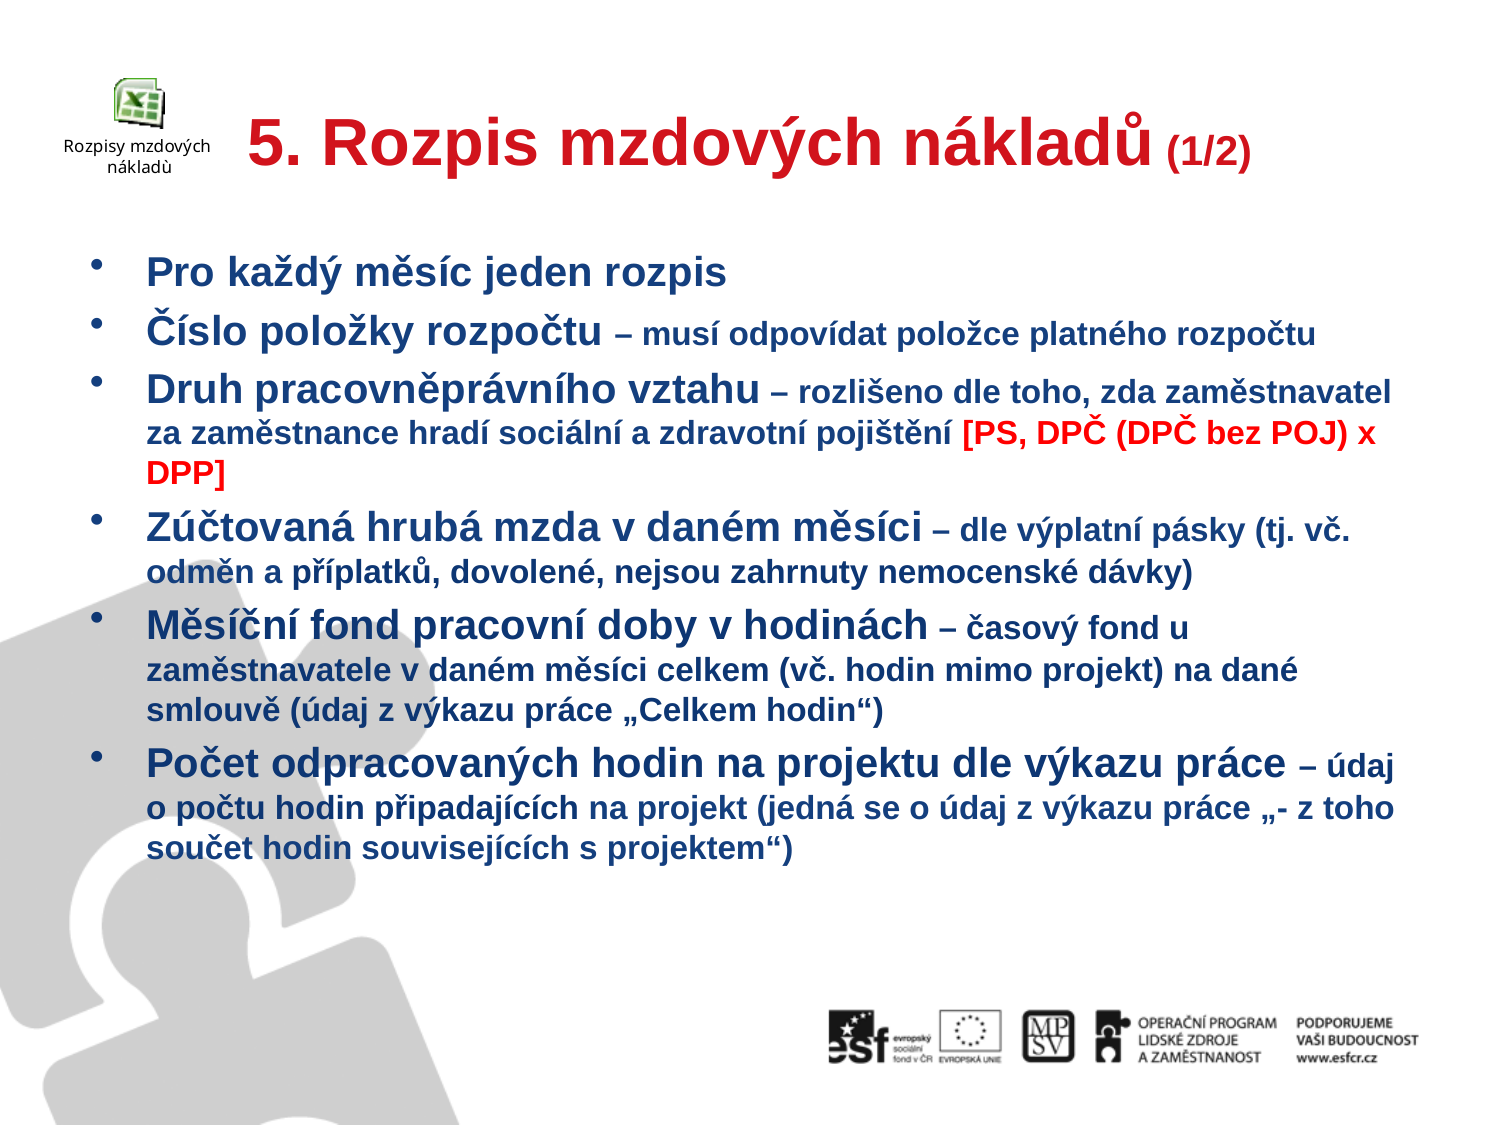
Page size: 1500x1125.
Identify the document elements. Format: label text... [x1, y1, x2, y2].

picture [0, 0, 1500, 1125]
text_box Pro každý měsíc jeden rozpis Číslo položky rozpočtu – musí odpovídat položce platného rozpočtu Druh pracovněprávního vztahu – rozlišeno dle toho, zda zaměstnavatel za zaměstnance hradí sociální a zdravotní pojištění [PS, DPČ (DPČ bez POJ) x DPP] Zúčtovaná hrubá mzda v daném měsíci – dle výplatní pásky (tj. vč. odměn a příplatků, dovolené, nejsou zahrnuty nemocenské dávky) Měsíční fond pracovní doby v hodinách – časový fond u zaměstnavatele v daném měsíci celkem (vč. hodin mimo projekt) na dané smlouvě (údaj z výkazu práce „Celkem hodin“) Počet odpracovaných hodin na projektu dle výkazu práce – údaj o počtu hodin připadajících na projekt (jedná se o údaj z výkazu práce „- z toho součet hodin souvisejících s projektem“) [74, 237, 1425, 1005]
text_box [64, 77, 216, 196]
title 5. Rozpis mzdových nákladů (1/2) [74, 44, 1426, 233]
